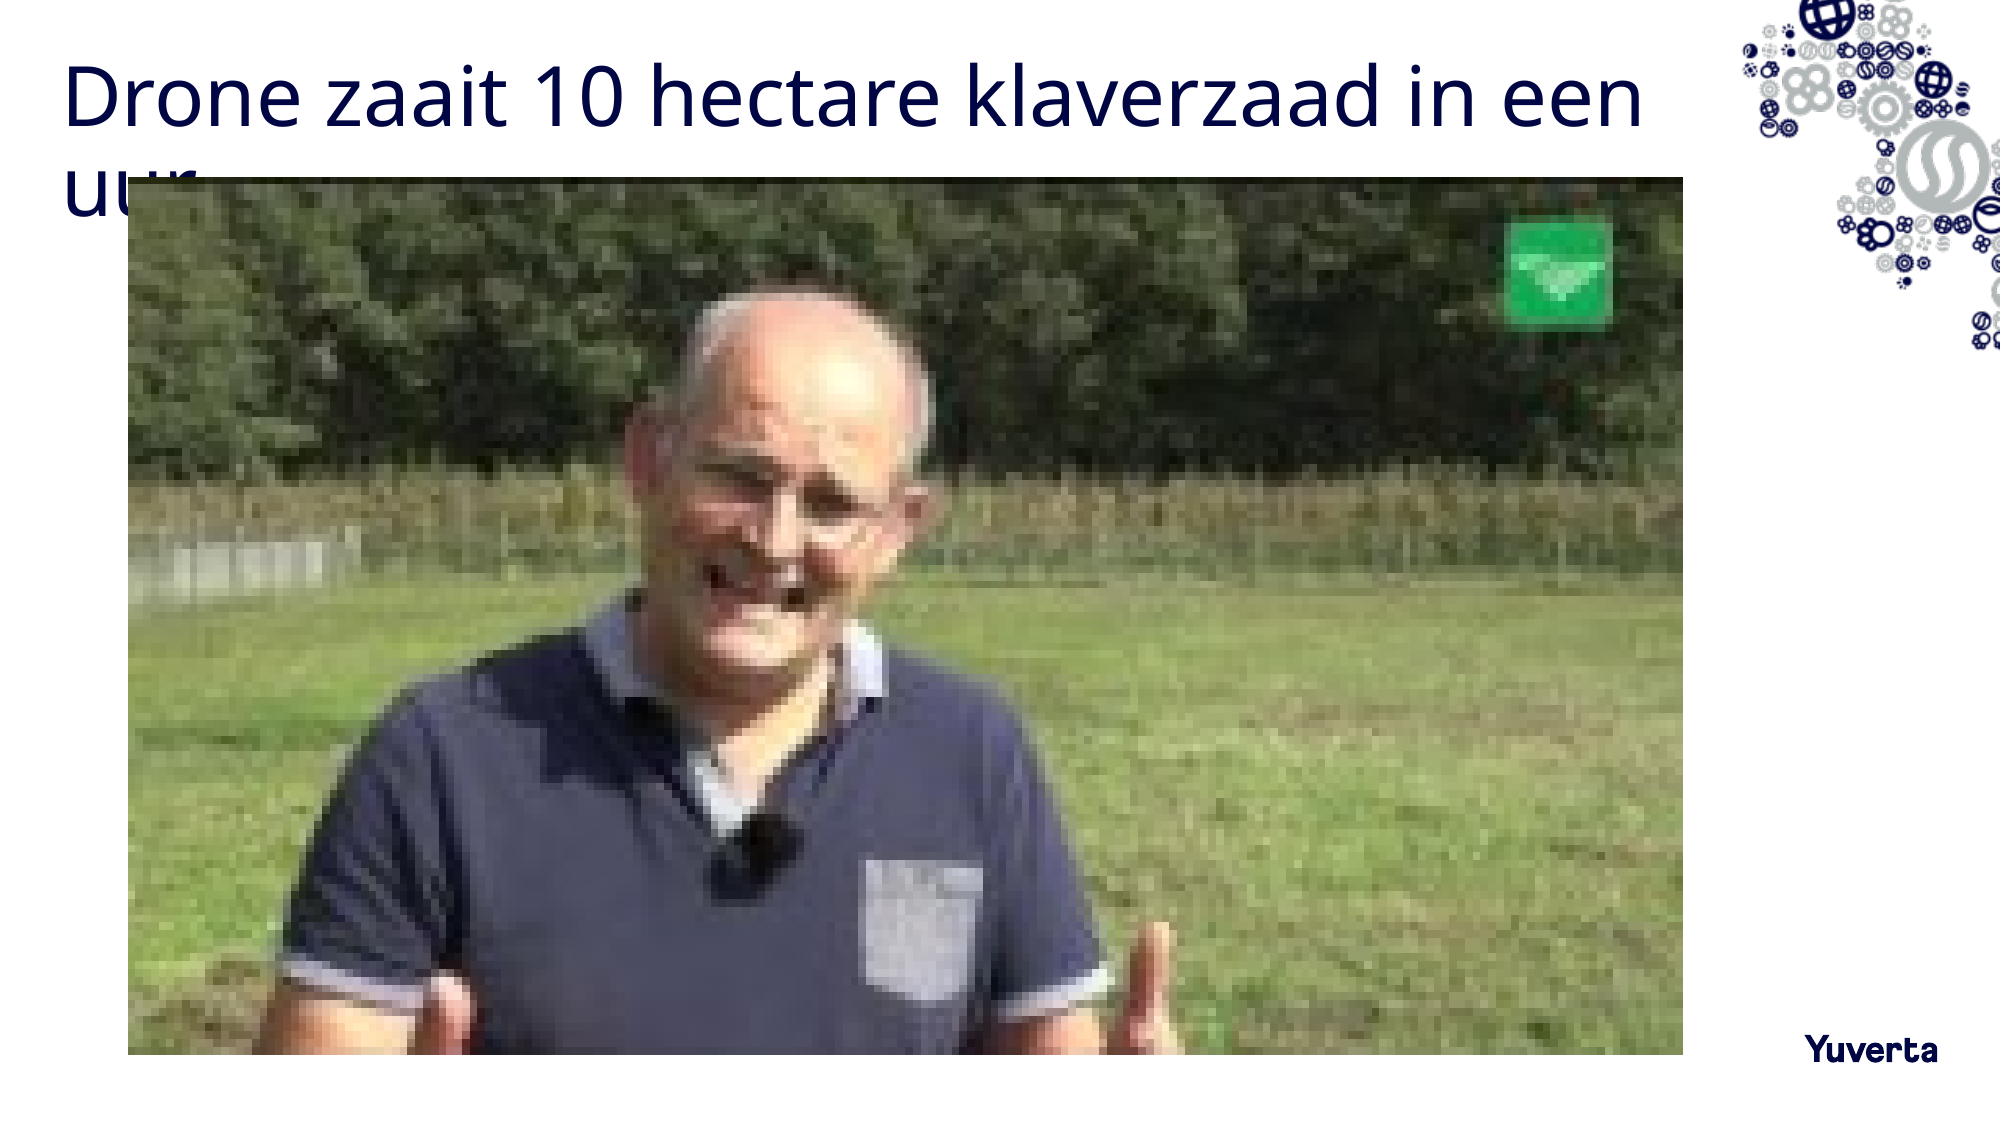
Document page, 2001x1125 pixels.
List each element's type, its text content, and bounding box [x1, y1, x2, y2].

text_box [127, 176, 1684, 1056]
picture [0, 0, 2000, 1125]
title Drone zaait 10 hectare klaverzaad in een uur [60, 48, 1720, 239]
